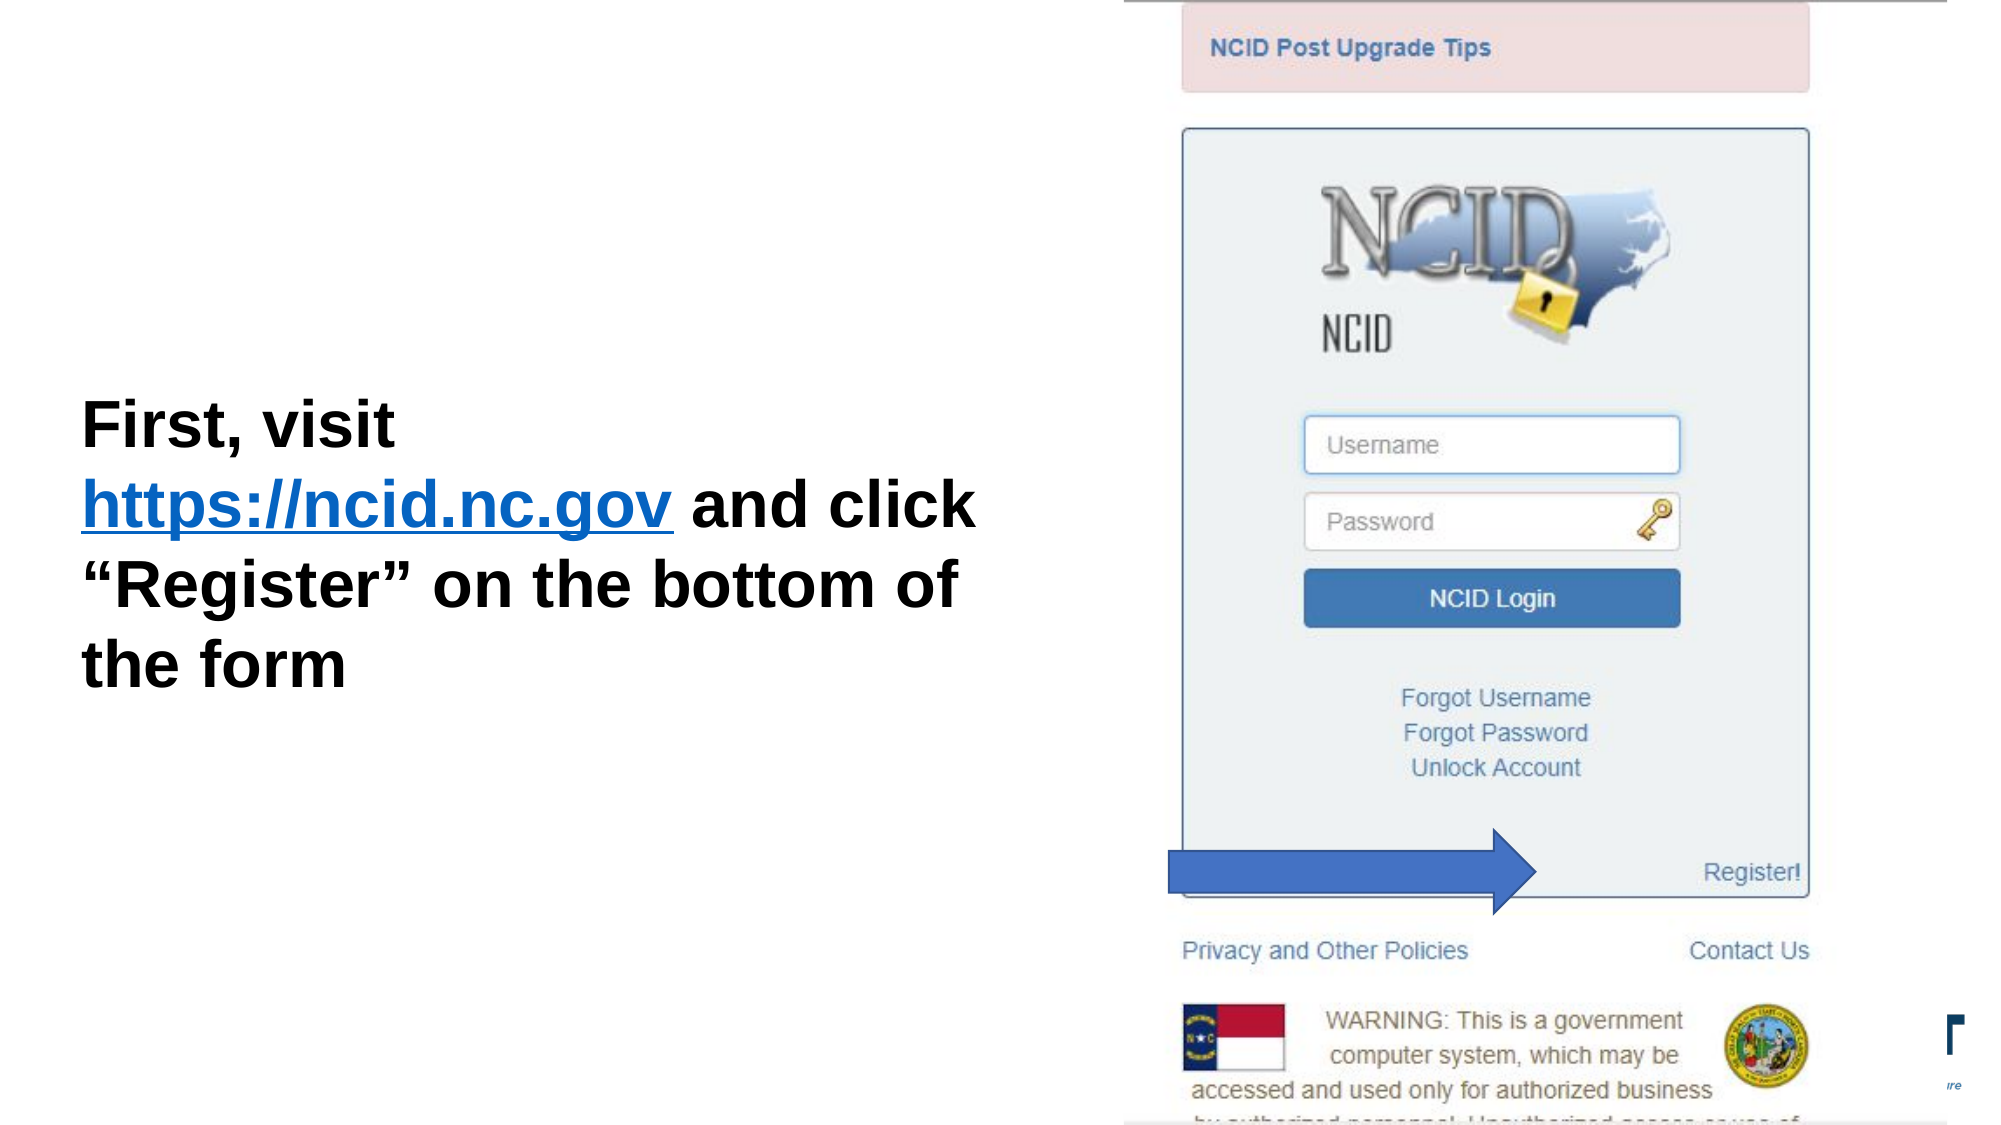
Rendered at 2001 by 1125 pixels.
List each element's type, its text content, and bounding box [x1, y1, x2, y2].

picture [1123, 0, 1976, 1125]
text_box First, visit https://ncid.nc.gov and click “Register” on the bottom of the form [66, 373, 1028, 708]
